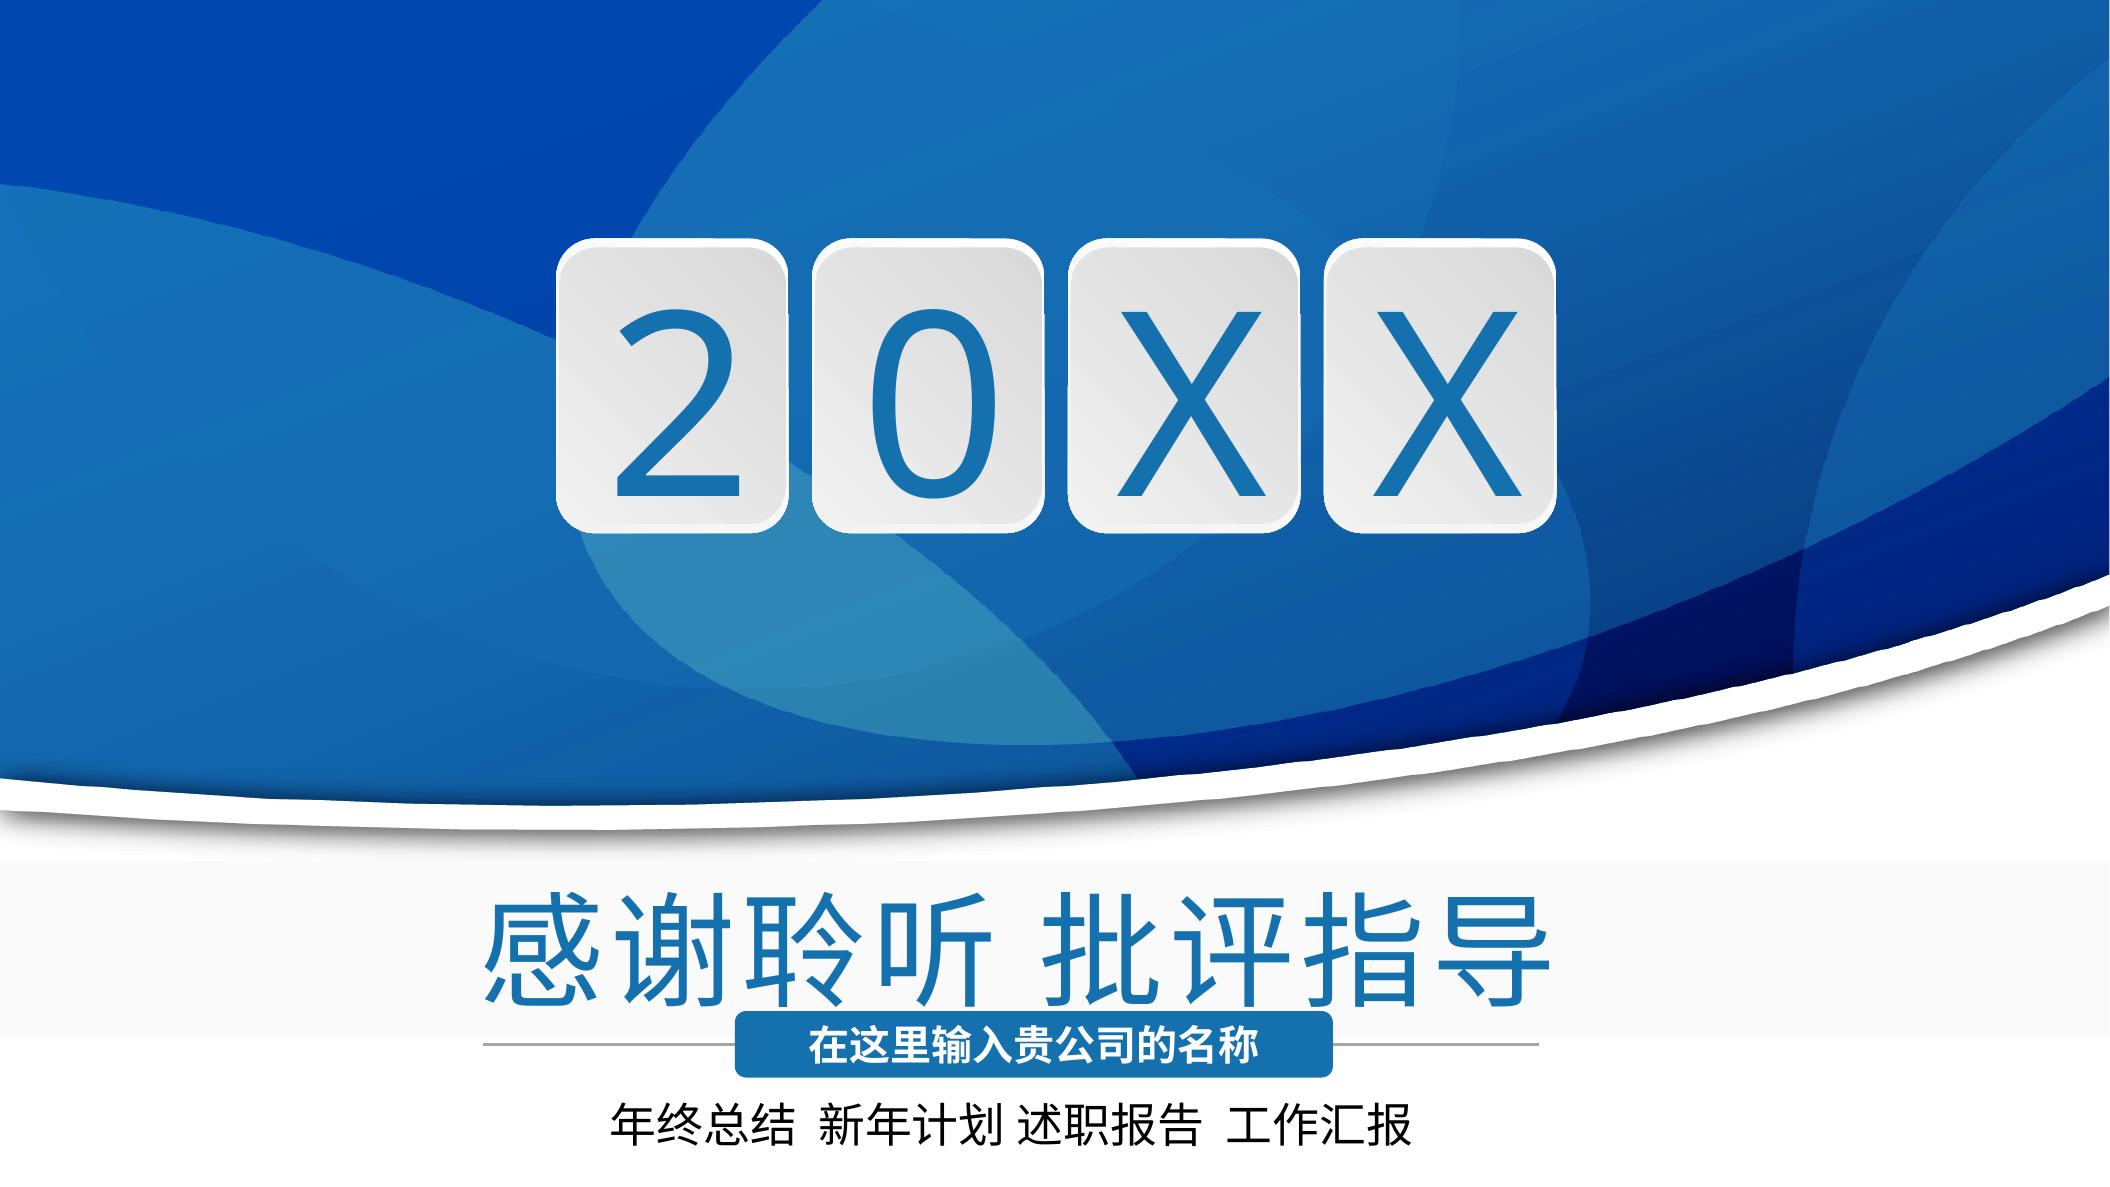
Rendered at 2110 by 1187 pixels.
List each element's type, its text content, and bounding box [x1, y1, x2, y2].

picture [0, 0, 2110, 1037]
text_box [1323, 238, 1557, 551]
text_box 在这里输入贵公司的名称 [733, 1037, 1334, 1044]
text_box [812, 238, 1045, 551]
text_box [1067, 238, 1301, 551]
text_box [556, 238, 789, 551]
text_box 年终总结 新年计划 述职报告 工作汇报 [594, 1088, 1429, 1160]
text_box 在这里输入贵公司的名称 [733, 1045, 1334, 1079]
